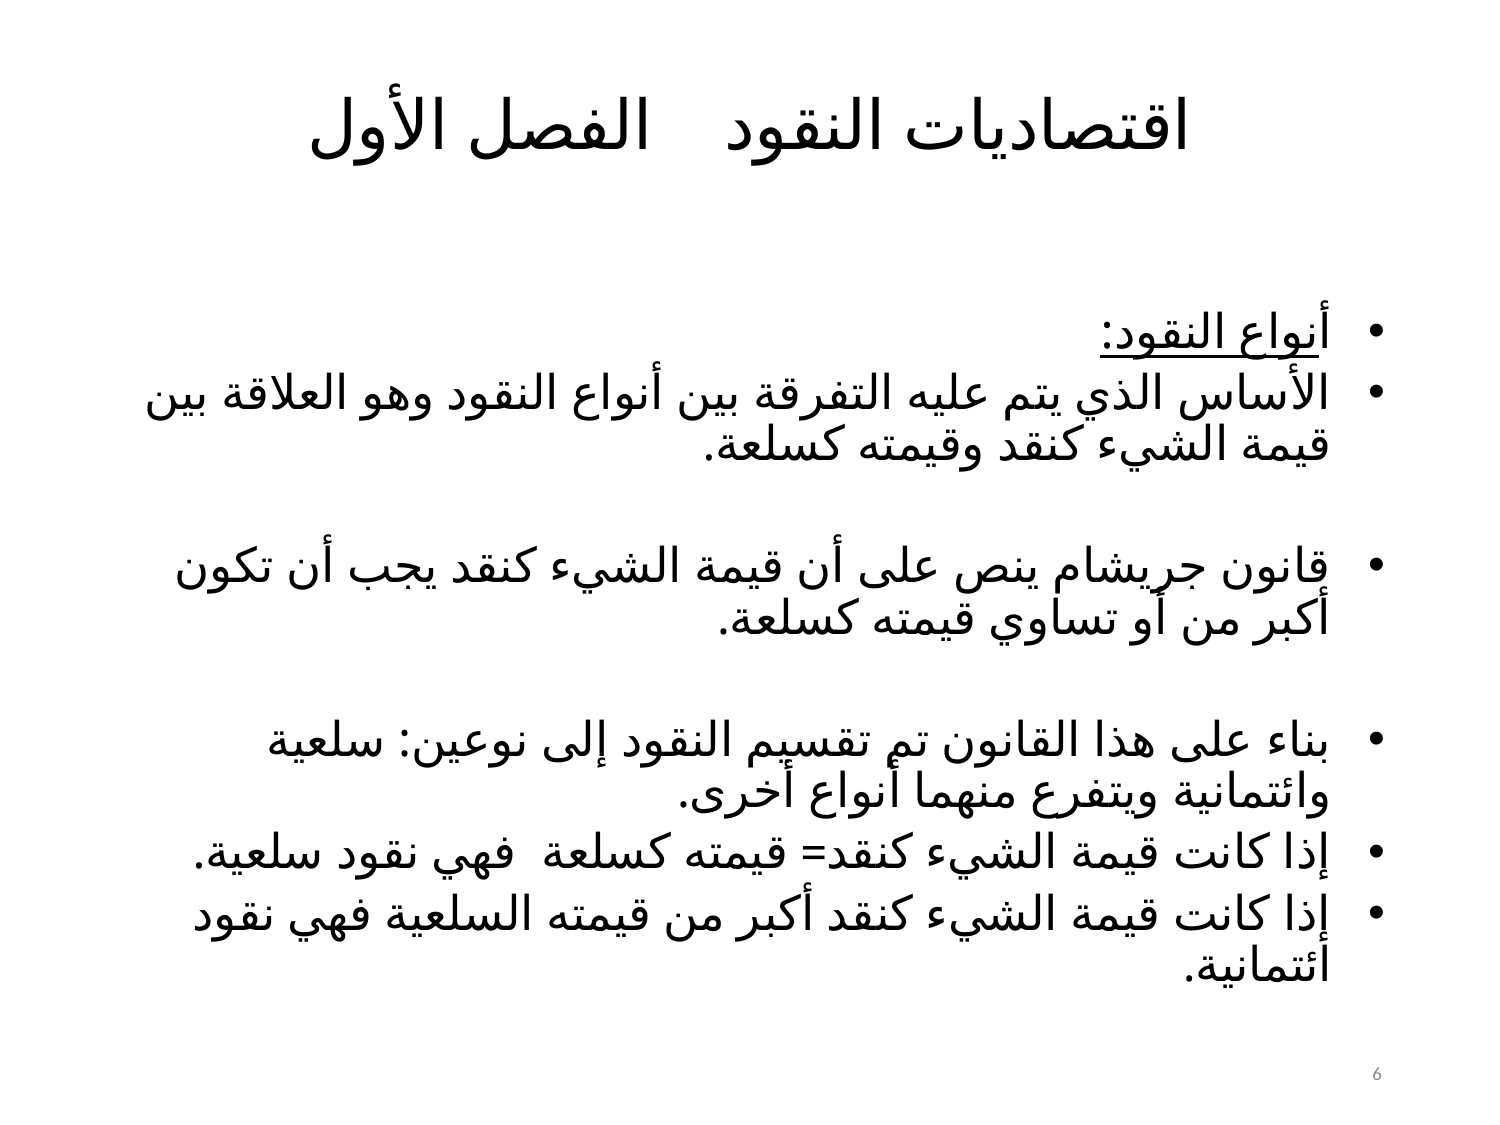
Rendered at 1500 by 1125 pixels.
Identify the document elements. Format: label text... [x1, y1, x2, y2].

title اقتصاديات النقود الفصل الأول [103, 59, 1397, 278]
list أنواع النقود: الأساس الذي يتم عليه التفرقة بين أنواع النقود وهو العلاقة بين قيمة الشيء كنقد وقيمته كسلعة. قانون جريشام ينص على أن قيمة الشيء كنقد يجب أن تكون أكبر من أو تساوي قيمته كسلعة. بناء على هذا القانون تم تقسيم النقود إلى نوعين: سلعية وائتمانية ويتفرع منهما أنواع أخرى. إذا كانت قيمة الشيء كنقد= قيمته كسلعة فهي نقود سلعية. إذا كانت قيمة الشيء كنقد أكبر من قيمته السلعية فهي نقود ائتمانية. [103, 299, 1397, 1014]
slide_number 6 [1059, 1042, 1397, 1103]
